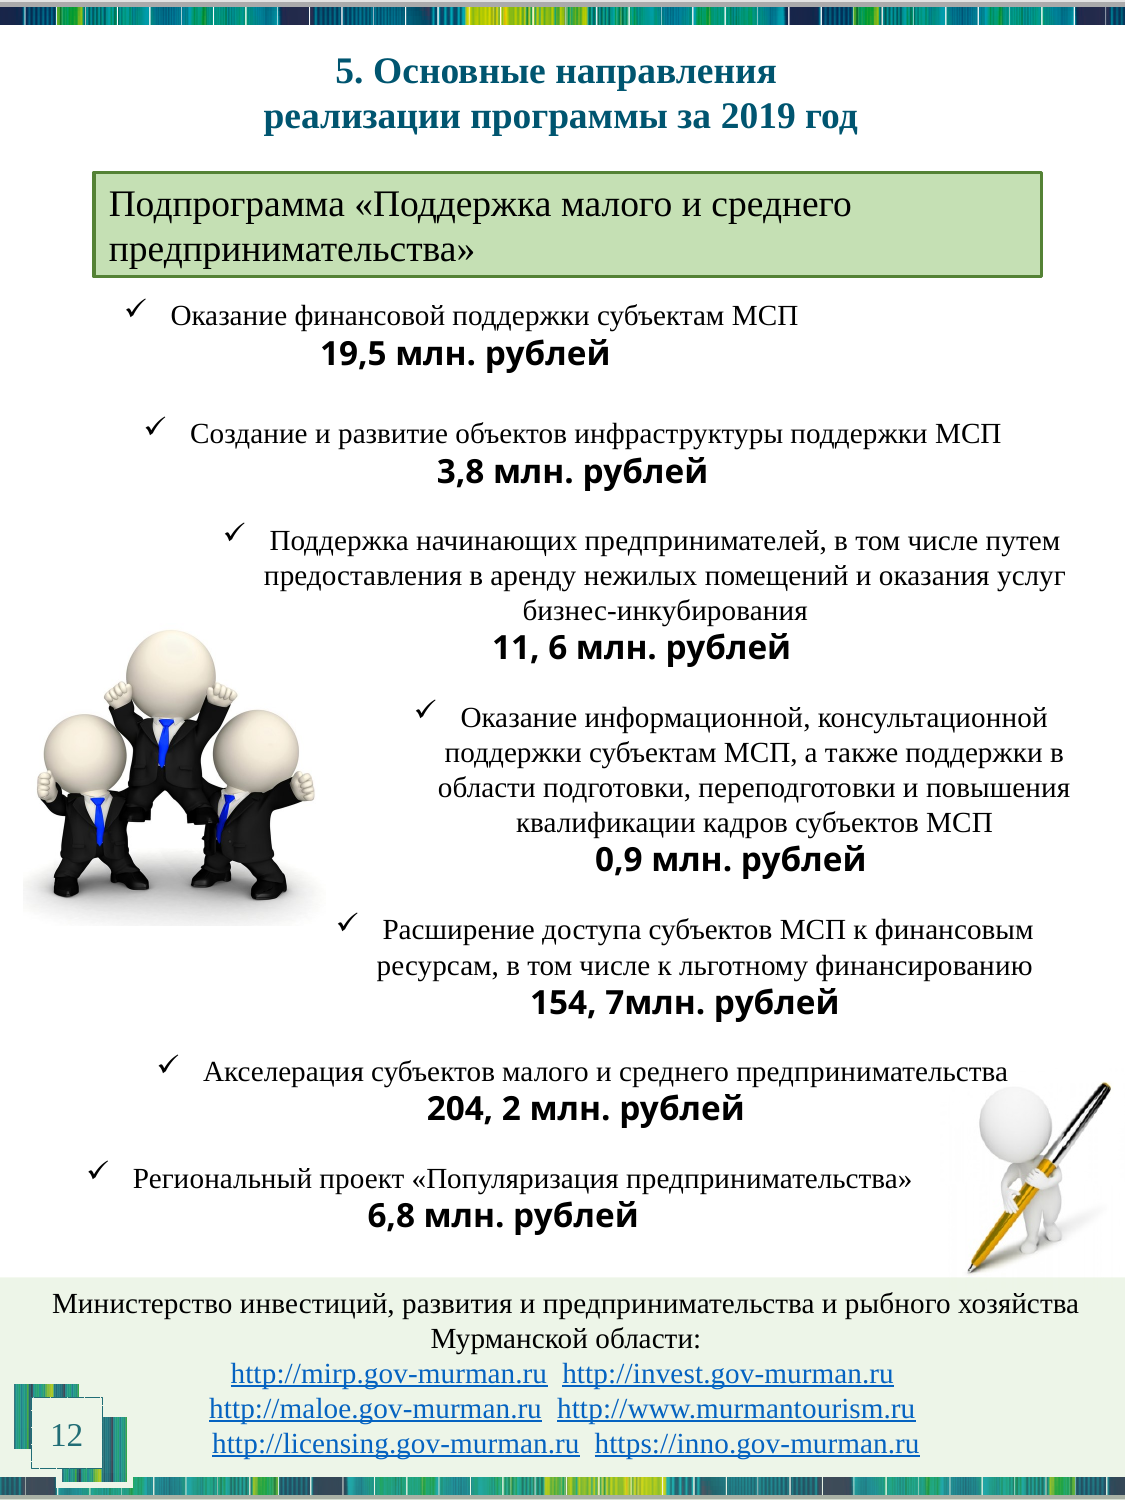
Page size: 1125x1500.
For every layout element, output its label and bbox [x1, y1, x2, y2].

picture [940, 1068, 1125, 1291]
text_box [0, 0, 1125, 1500]
picture [23, 623, 326, 926]
